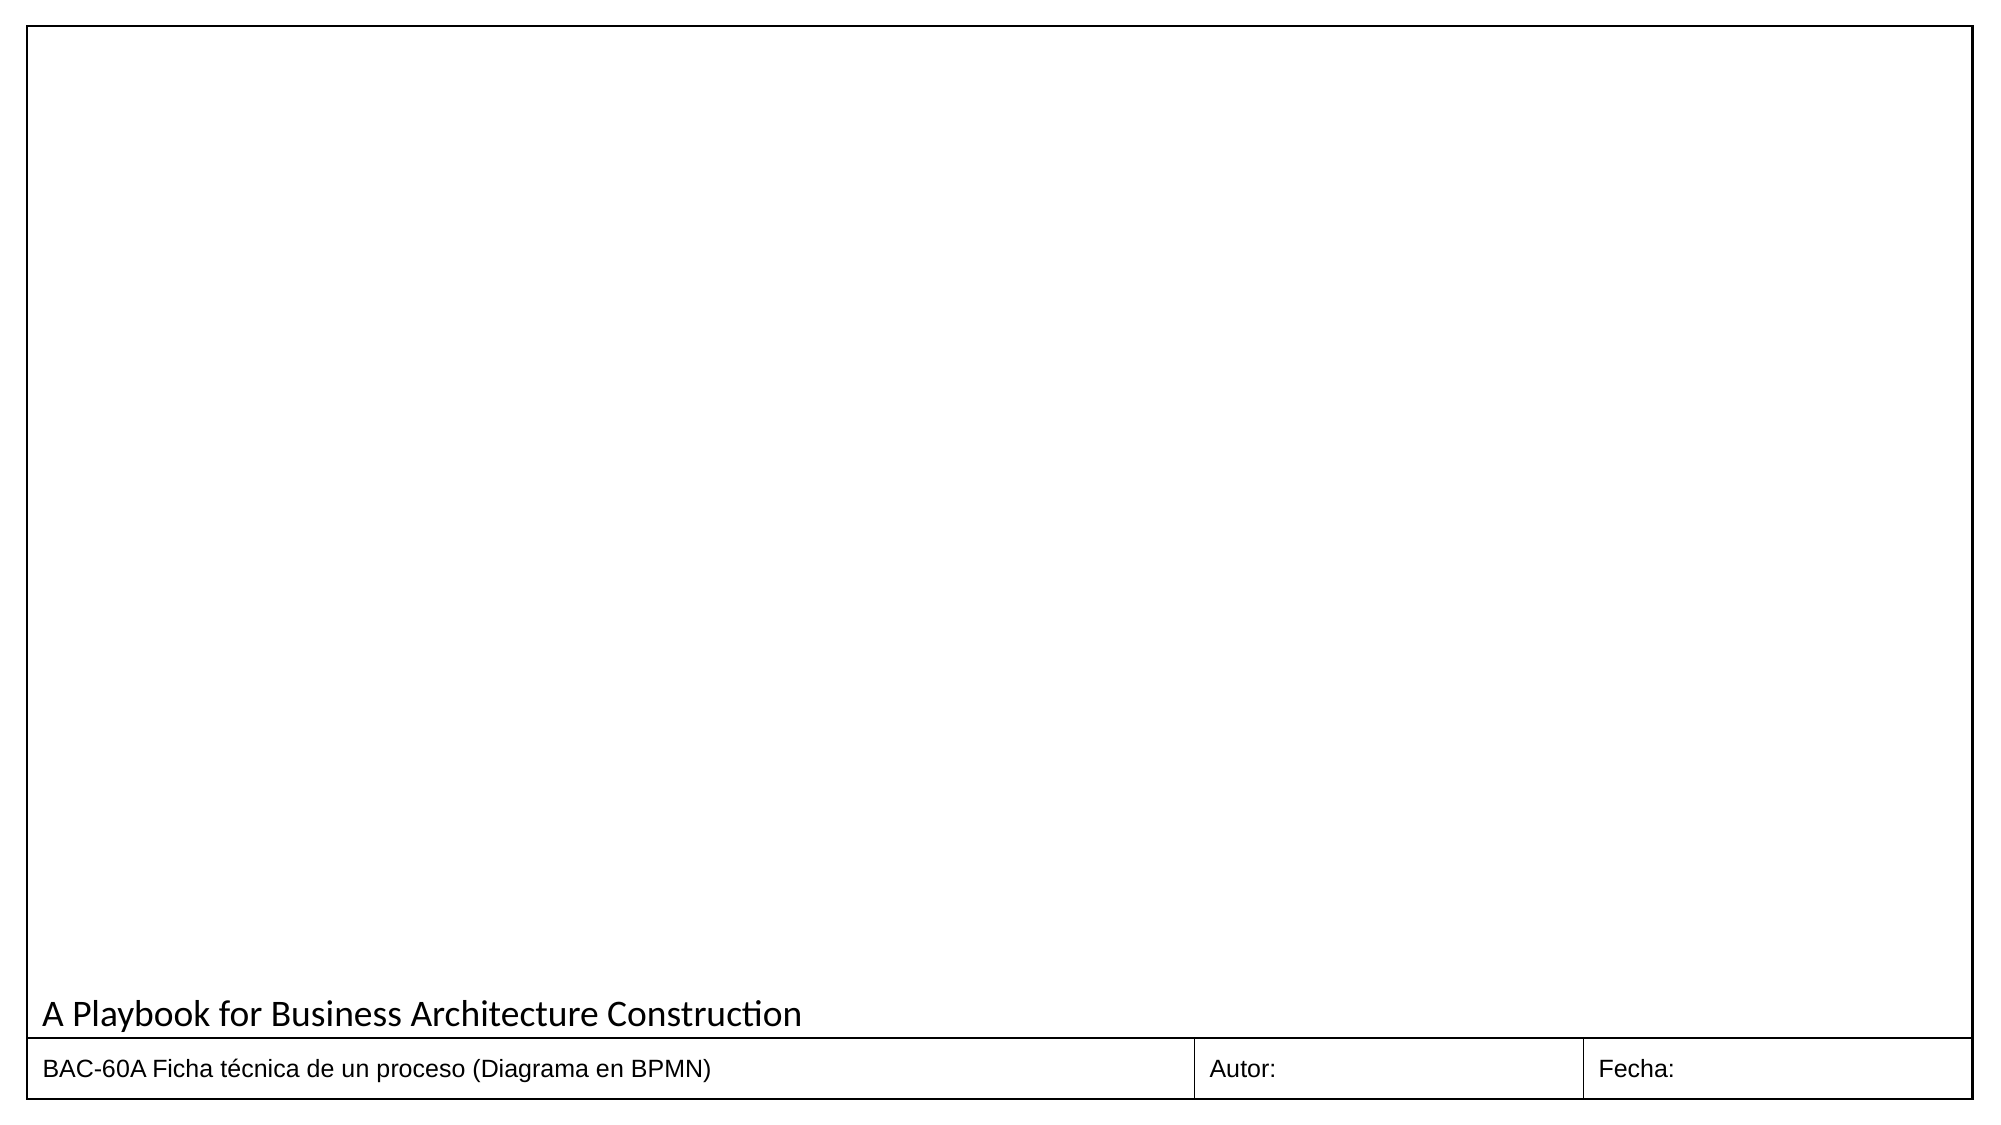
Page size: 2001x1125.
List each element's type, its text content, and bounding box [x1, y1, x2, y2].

text_box A Playbook for Business Architecture Construction [27, 981, 1028, 1041]
table_header Autor: [1195, 1039, 1583, 1098]
text_box [26, 25, 1974, 1100]
table_header Fecha: [1584, 1039, 1972, 1098]
table_header BAC-60A Ficha técnica de un proceso (Diagrama en BPMN) [28, 1039, 1194, 1098]
